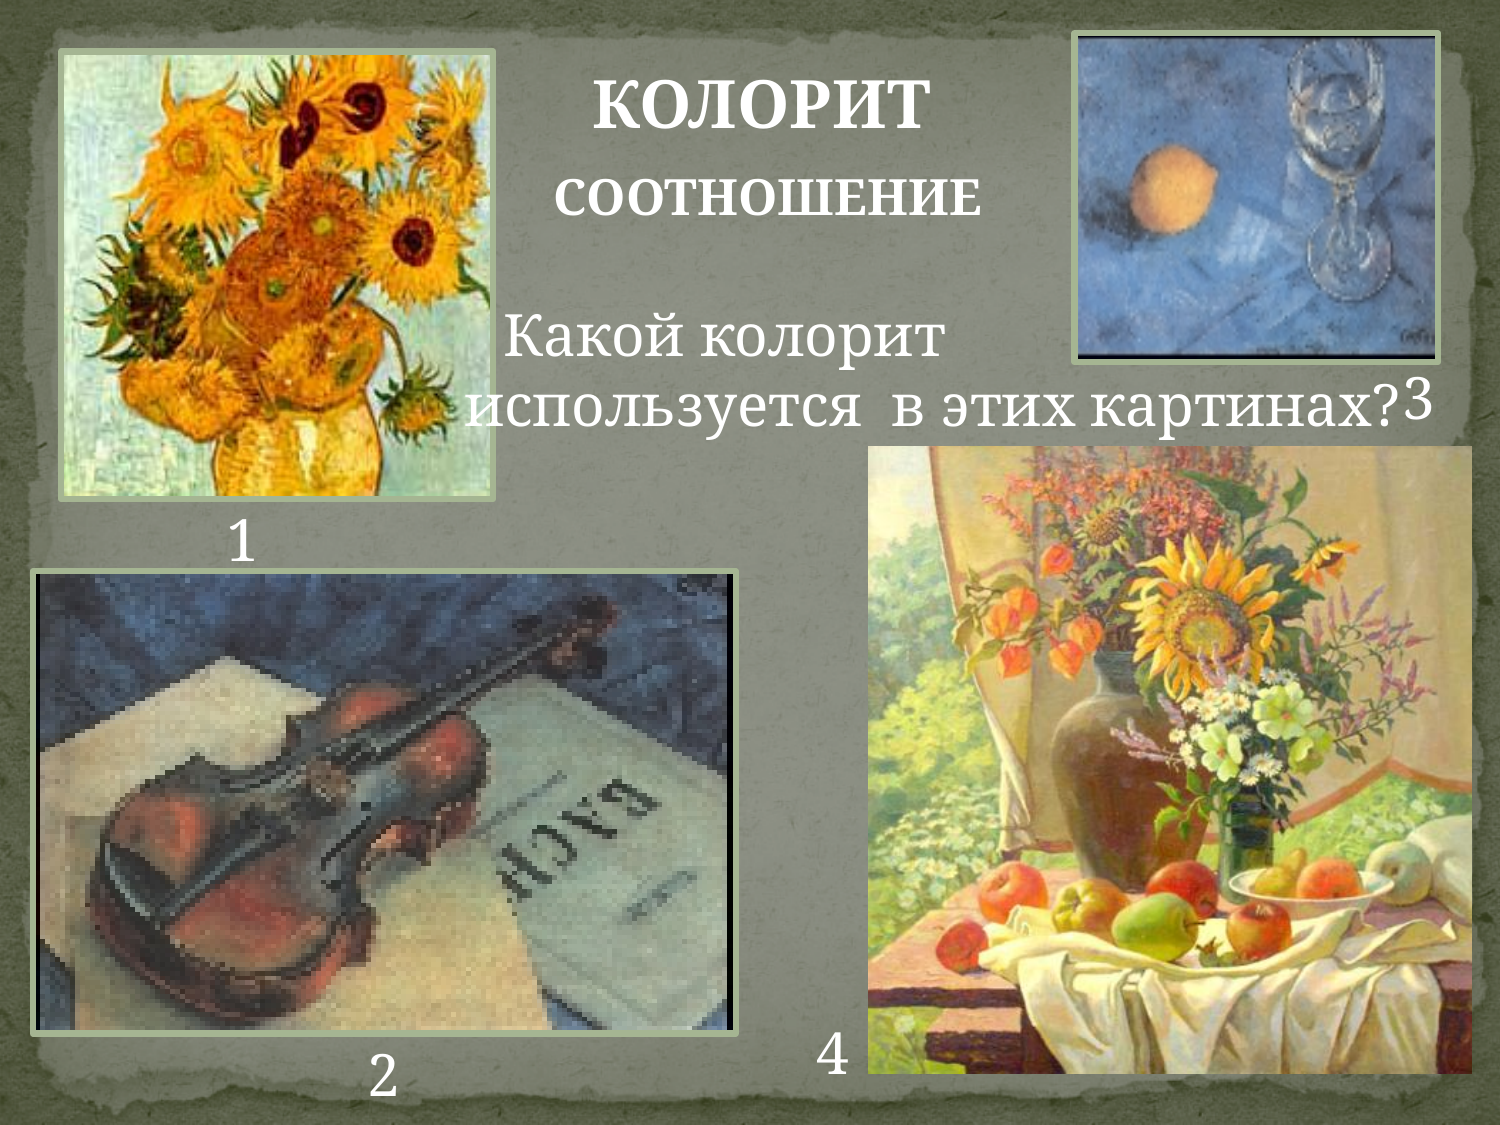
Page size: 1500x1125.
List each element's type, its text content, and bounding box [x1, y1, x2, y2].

text_box 3 [1387, 353, 1450, 435]
picture [64, 55, 490, 496]
text_box КОЛОРИТ [498, 54, 1066, 150]
picture [868, 446, 1472, 1074]
text_box Какой колорит используется в этих картинах? [500, 290, 1387, 446]
text_box 4 [802, 1009, 864, 1094]
picture [1078, 36, 1435, 358]
picture [36, 574, 733, 1030]
text_box СООТНОШЕНИЕ [513, 158, 1022, 234]
text_box 2 [353, 1040, 416, 1116]
text_box 1 [211, 506, 274, 563]
